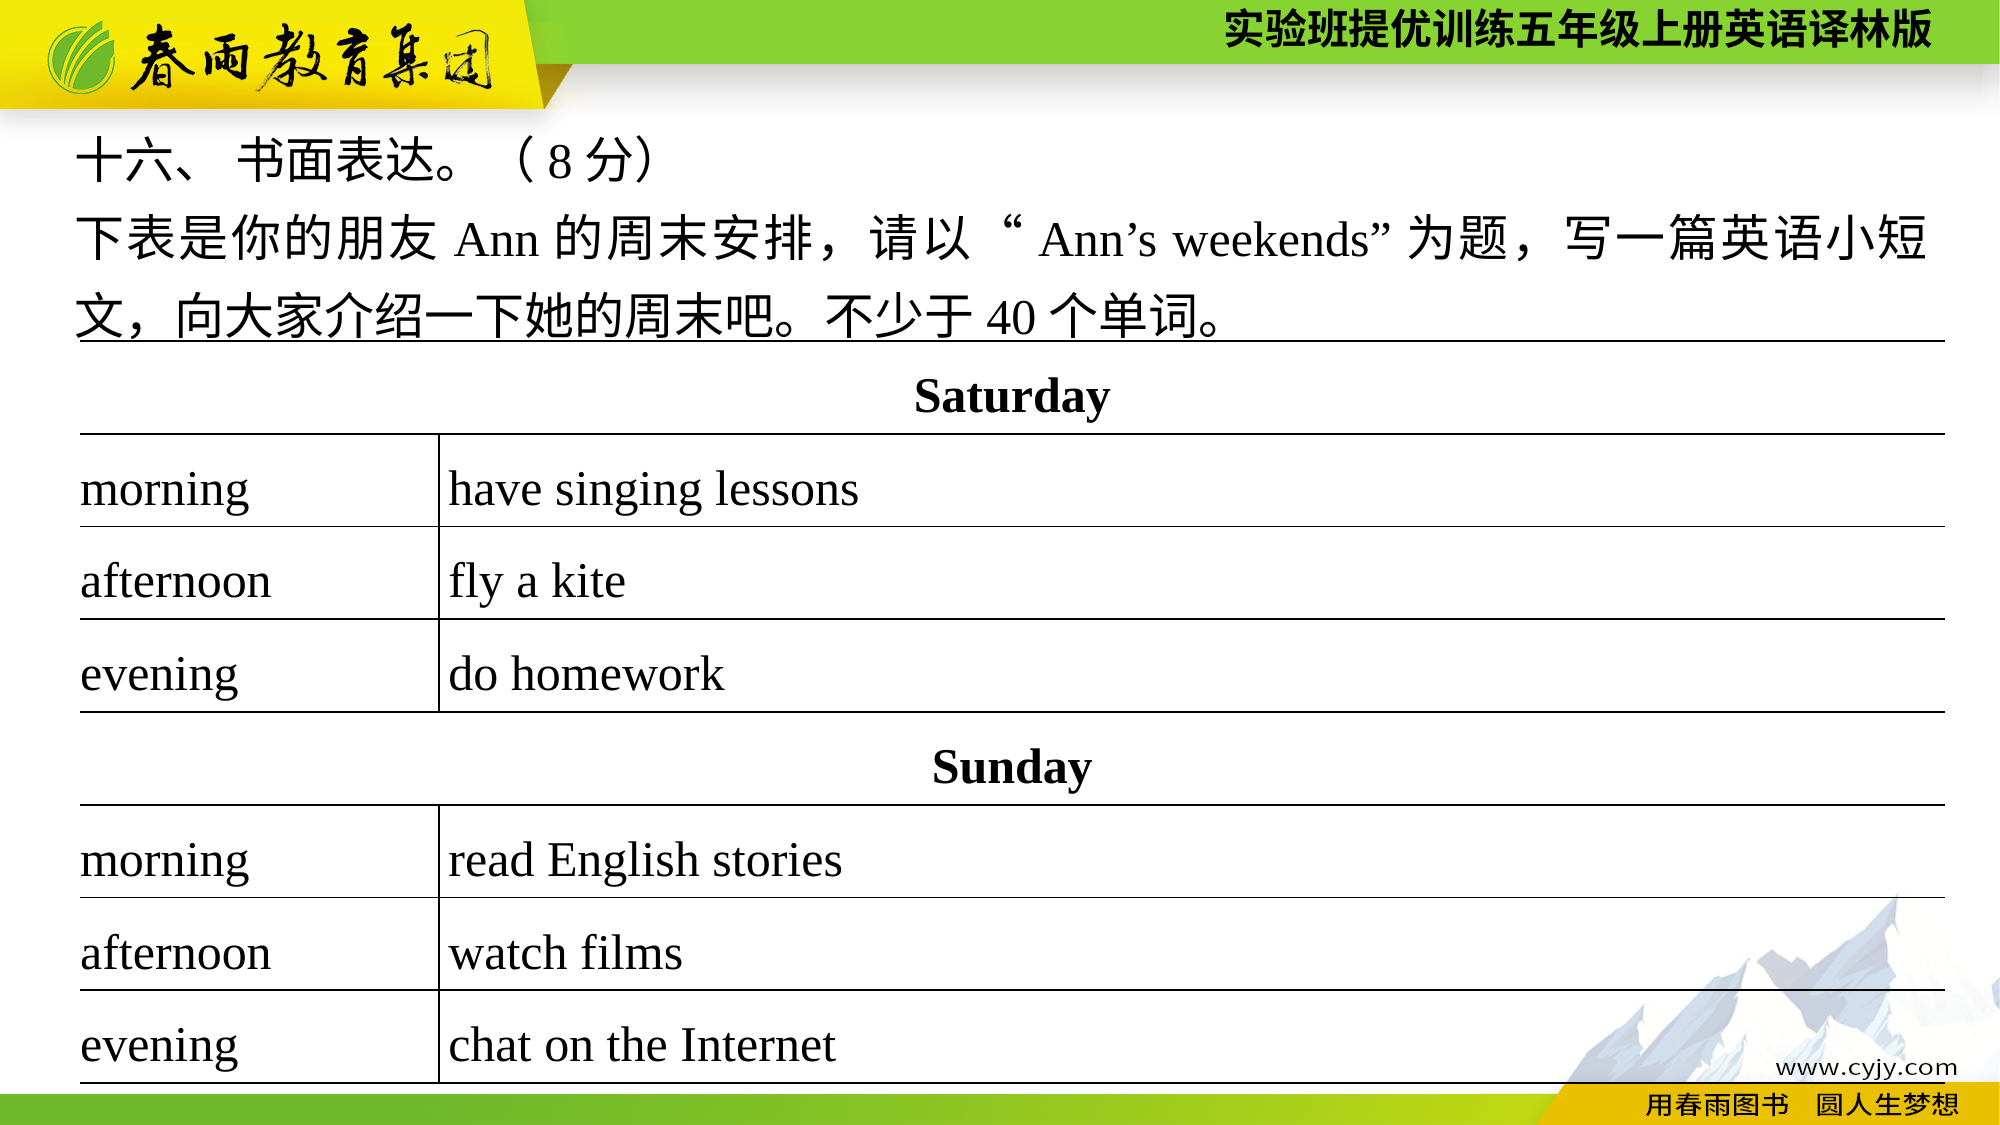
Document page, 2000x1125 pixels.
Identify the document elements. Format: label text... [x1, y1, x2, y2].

table_cell have singing lessons [440, 435, 1945, 526]
table_cell chat on the Internet [440, 991, 1945, 1082]
table_cell afternoon [80, 527, 438, 618]
table_cell watch films [440, 898, 1945, 989]
table_header Saturday [80, 342, 1945, 433]
table_cell read English stories [440, 806, 1945, 897]
table_cell evening [80, 991, 438, 1082]
picture [0, 0, 2000, 1125]
table_cell afternoon [80, 898, 438, 989]
table_cell do homework [440, 620, 1945, 711]
table_cell Sunday [80, 713, 1945, 804]
table_cell fly a kite [440, 527, 1945, 618]
table_cell morning [80, 435, 438, 526]
table_cell morning [80, 806, 438, 897]
table_cell evening [80, 620, 438, 711]
list 十六、 书面表达。（8分） 下表是你的朋友Ann的周末安排，请以“Ann’s weekends”为题，写一篇英语小短文，向大家介绍一下她的周末吧。不少于40个单词。 [59, 103, 1944, 347]
